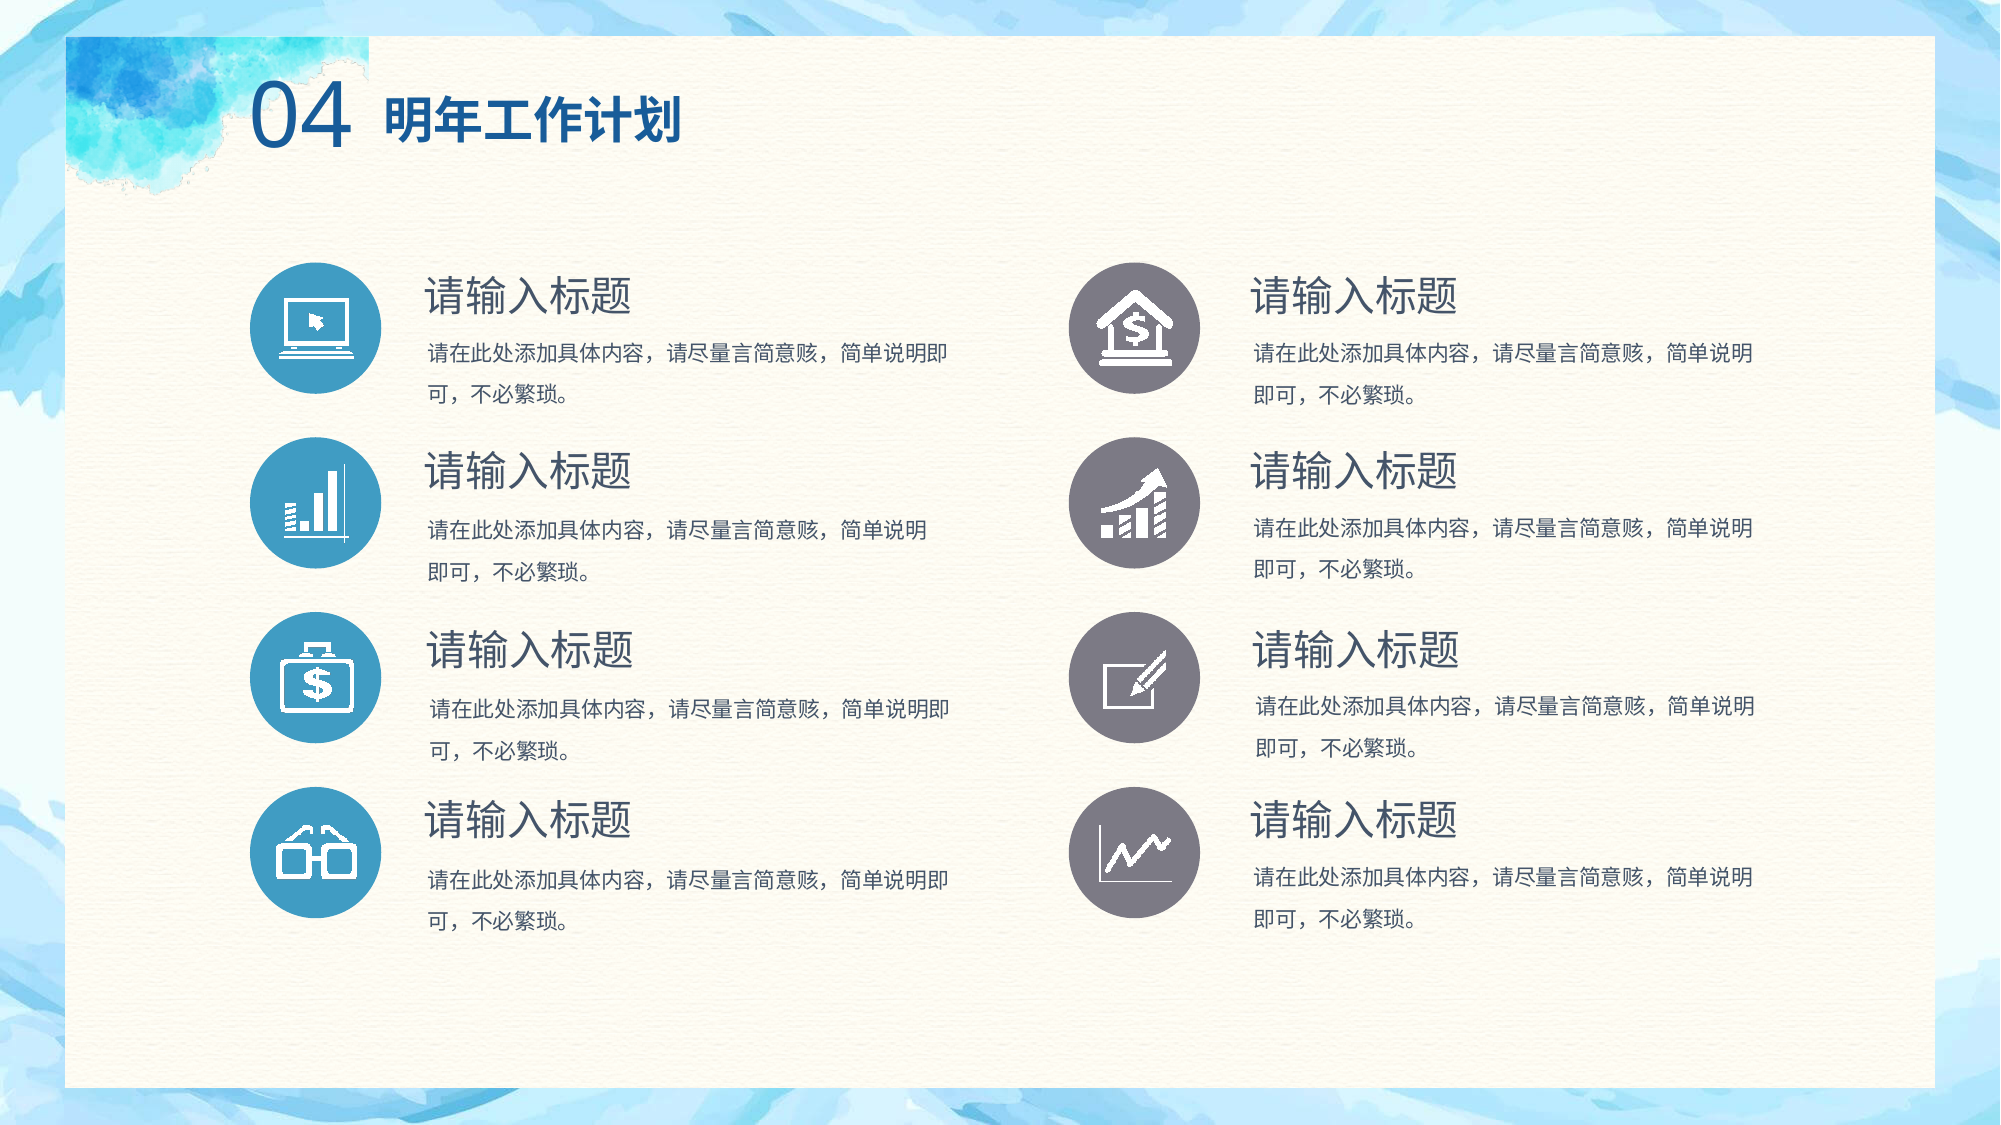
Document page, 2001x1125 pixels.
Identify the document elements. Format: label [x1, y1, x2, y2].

text_box [1235, 786, 1786, 936]
text_box [1068, 437, 1201, 569]
text_box [1068, 786, 1201, 919]
text_box [249, 611, 382, 744]
text_box [1236, 616, 1788, 765]
text_box [1235, 262, 1786, 411]
text_box [1068, 611, 1201, 744]
text_box [1068, 262, 1201, 394]
text_box [249, 786, 382, 919]
text_box [409, 786, 967, 938]
text_box [249, 437, 382, 569]
text_box [409, 262, 965, 411]
picture [0, 0, 2000, 1125]
text_box [410, 616, 969, 767]
text_box [409, 437, 960, 588]
text_box [249, 262, 382, 394]
text_box [1235, 437, 1786, 586]
